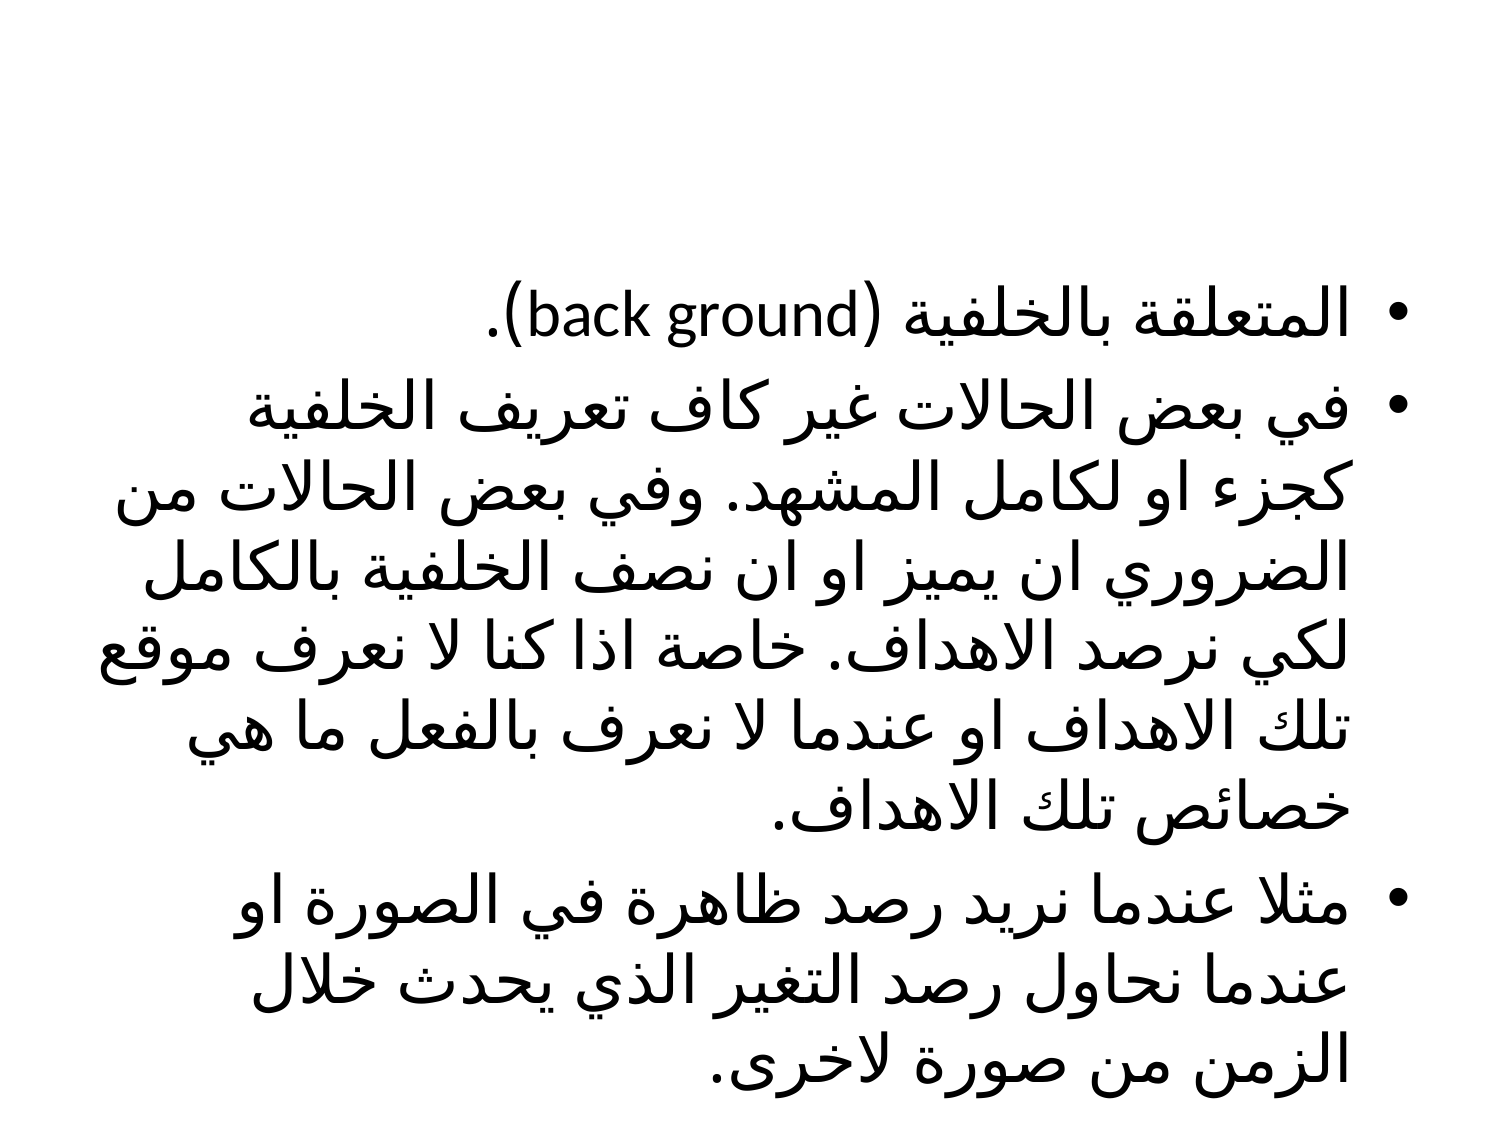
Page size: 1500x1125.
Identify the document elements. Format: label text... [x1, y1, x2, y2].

list المتعلقة بالخلفية (back ground). في بعض الحالات غير كاف تعريف الخلفية كجزء او لكامل المشهد. وفي بعض الحالات من الضروري ان يميز او ان نصف الخلفية بالكامل لكي نرصد الاهداف. خاصة اذا كنا لا نعرف موقع تلك الاهداف او عندما لا نعرف بالفعل ما هي خصائص تلك الاهداف. مثلا عندما نريد رصد ظاهرة في الصورة او عندما نحاول رصد التغير الذي يحدث خلال الزمن من صورة لاخرى. [75, 262, 1425, 1005]
